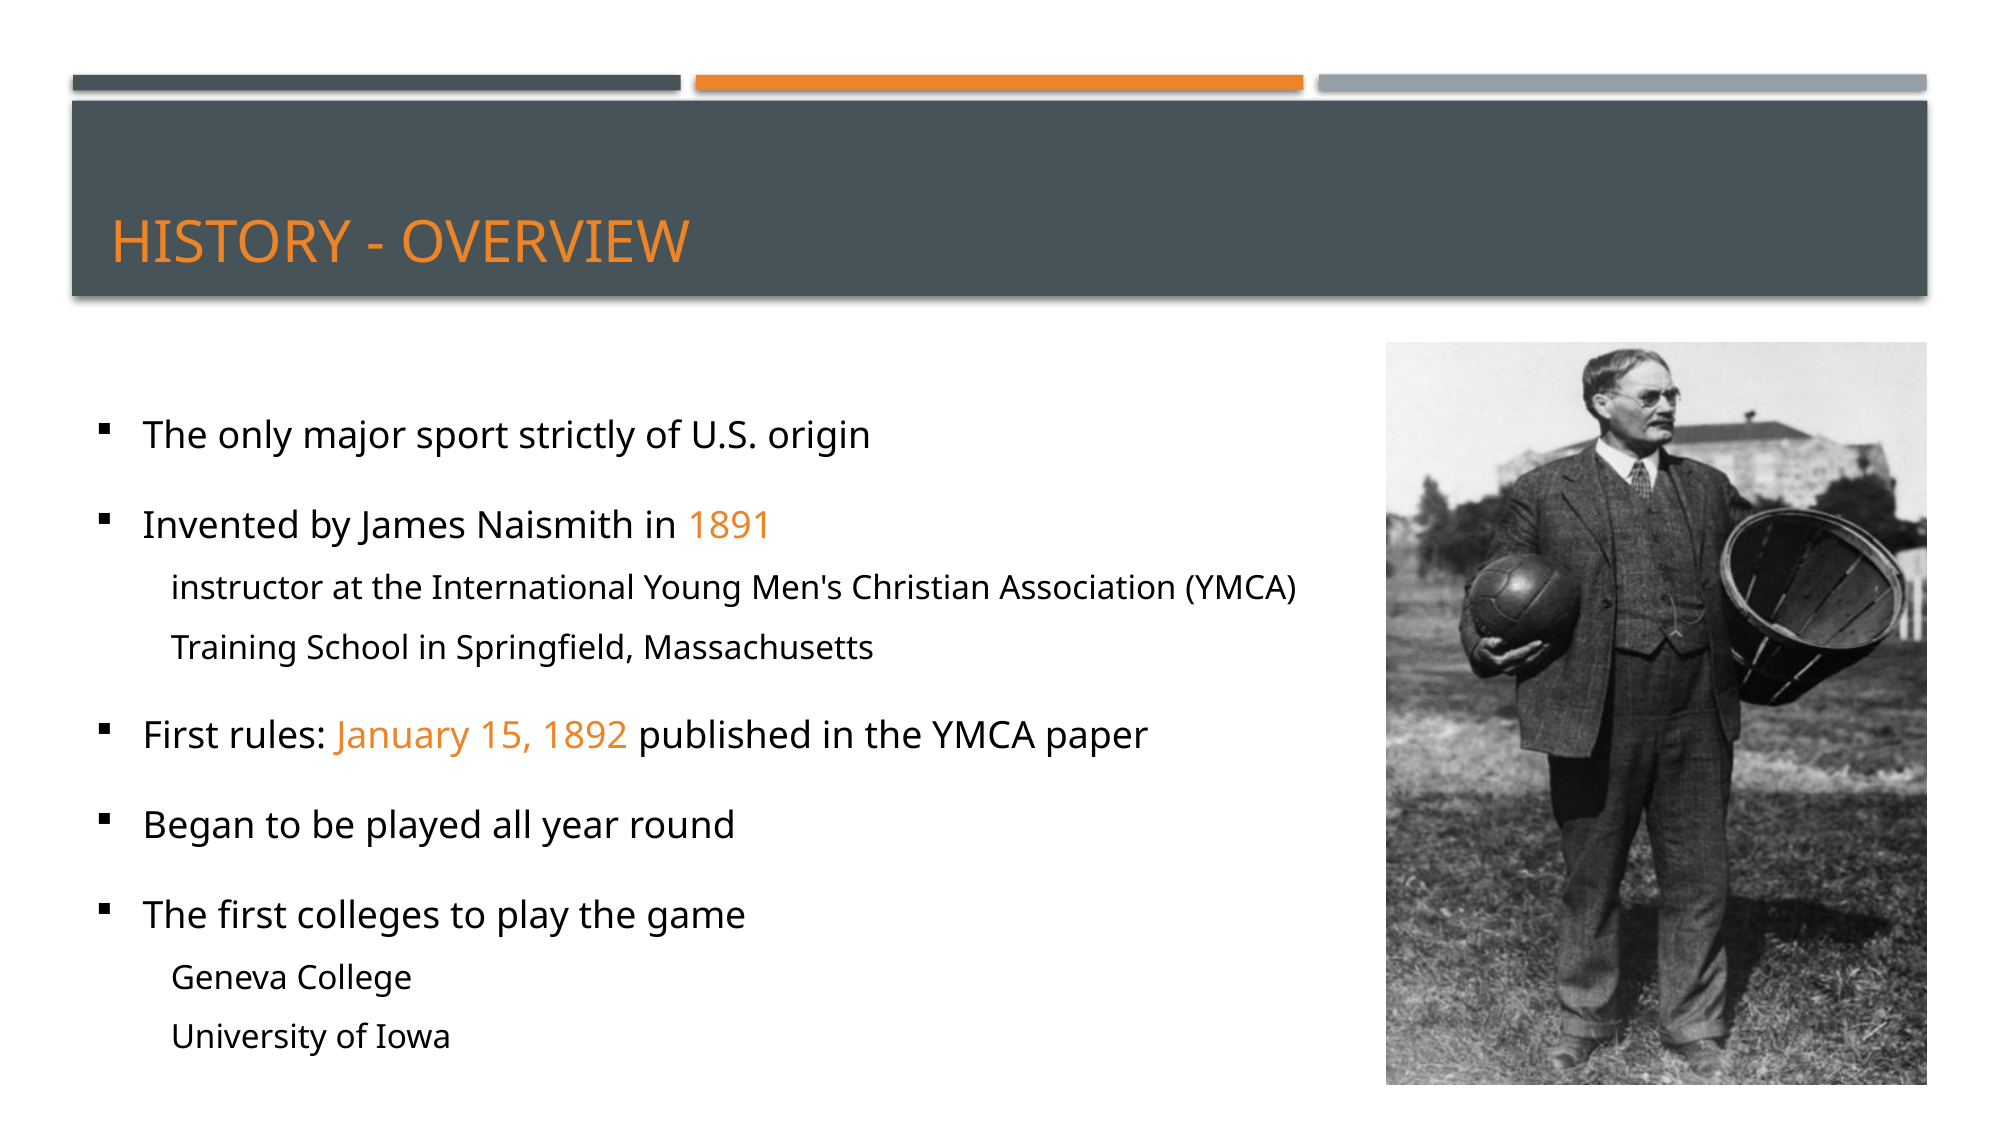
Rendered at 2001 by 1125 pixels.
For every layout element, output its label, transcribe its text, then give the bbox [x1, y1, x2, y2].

title History - Overview [95, 115, 1905, 282]
text_box The only major sport strictly of U.S. origin Invented by James Naismith in 1891 instructor at the International Young Men's Christian Association (YMCA) Training School in Springfield, Massachusetts First rules: January 15, 1892 published in the YMCA paper Began to be played all year round The first colleges to play the game Geneva College University of Iowa [81, 358, 1363, 1125]
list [1385, 342, 1928, 1085]
